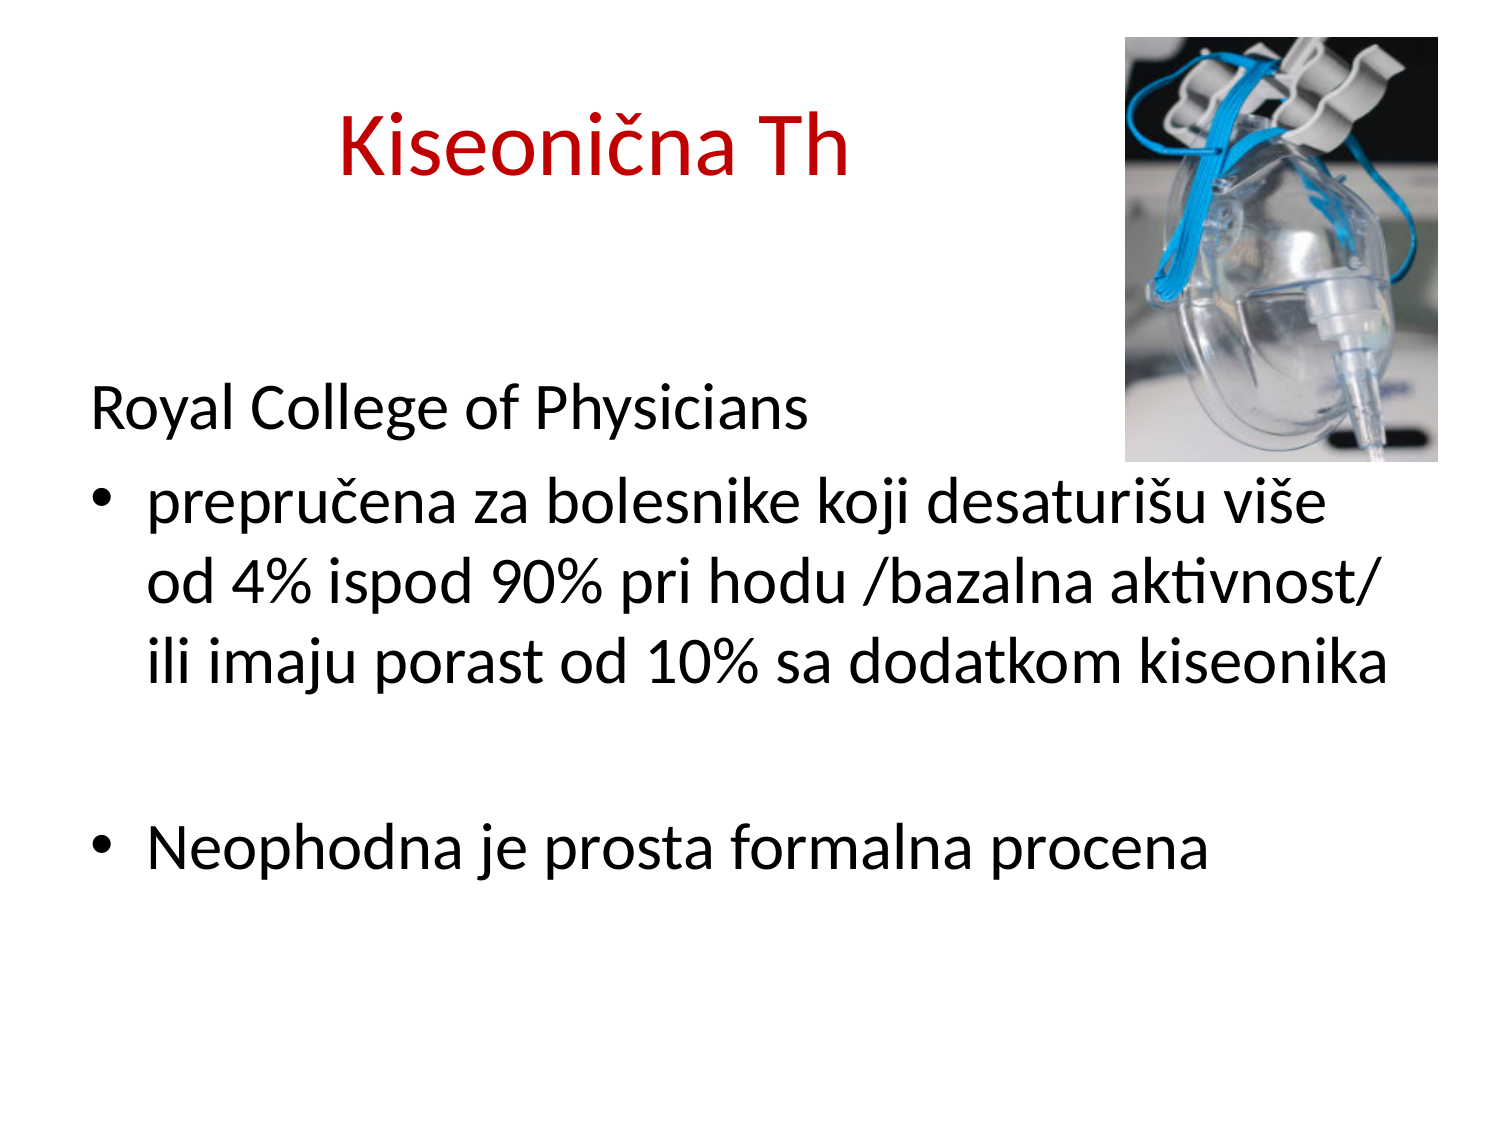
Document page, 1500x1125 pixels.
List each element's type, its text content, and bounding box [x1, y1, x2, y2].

title Kiseonična Th [75, 45, 1119, 233]
list Royal College of Physicians prepručena za bolesnike koji desaturišu više od 4% ispod 90% pri hodu /bazalna aktivnost/ ili imaju porast od 10% sa dodatkom kiseonika Neophodna je prosta formalna procena [75, 262, 1425, 1005]
picture [1124, 37, 1438, 462]
